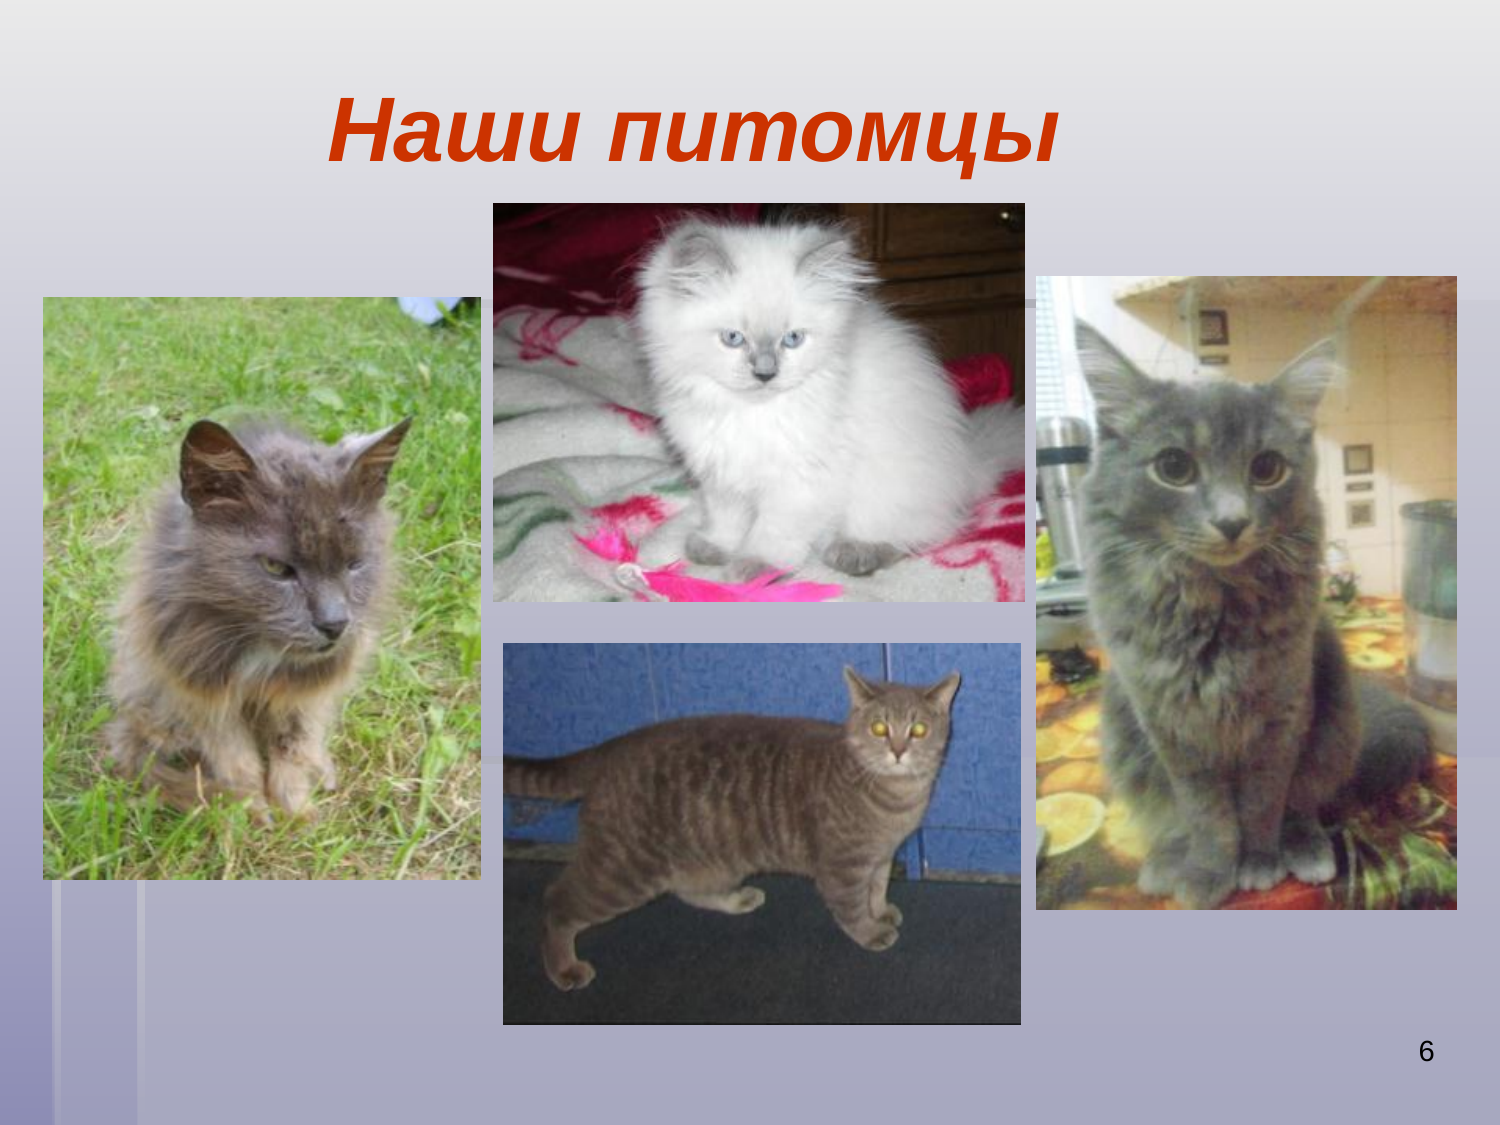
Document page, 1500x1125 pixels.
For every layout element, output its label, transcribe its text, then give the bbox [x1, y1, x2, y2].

title Наши питомцы [74, 39, 1451, 211]
slide_number 6 [1137, 1024, 1451, 1103]
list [42, 297, 482, 881]
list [1036, 276, 1457, 911]
picture [492, 203, 1025, 602]
picture [503, 642, 1021, 1026]
